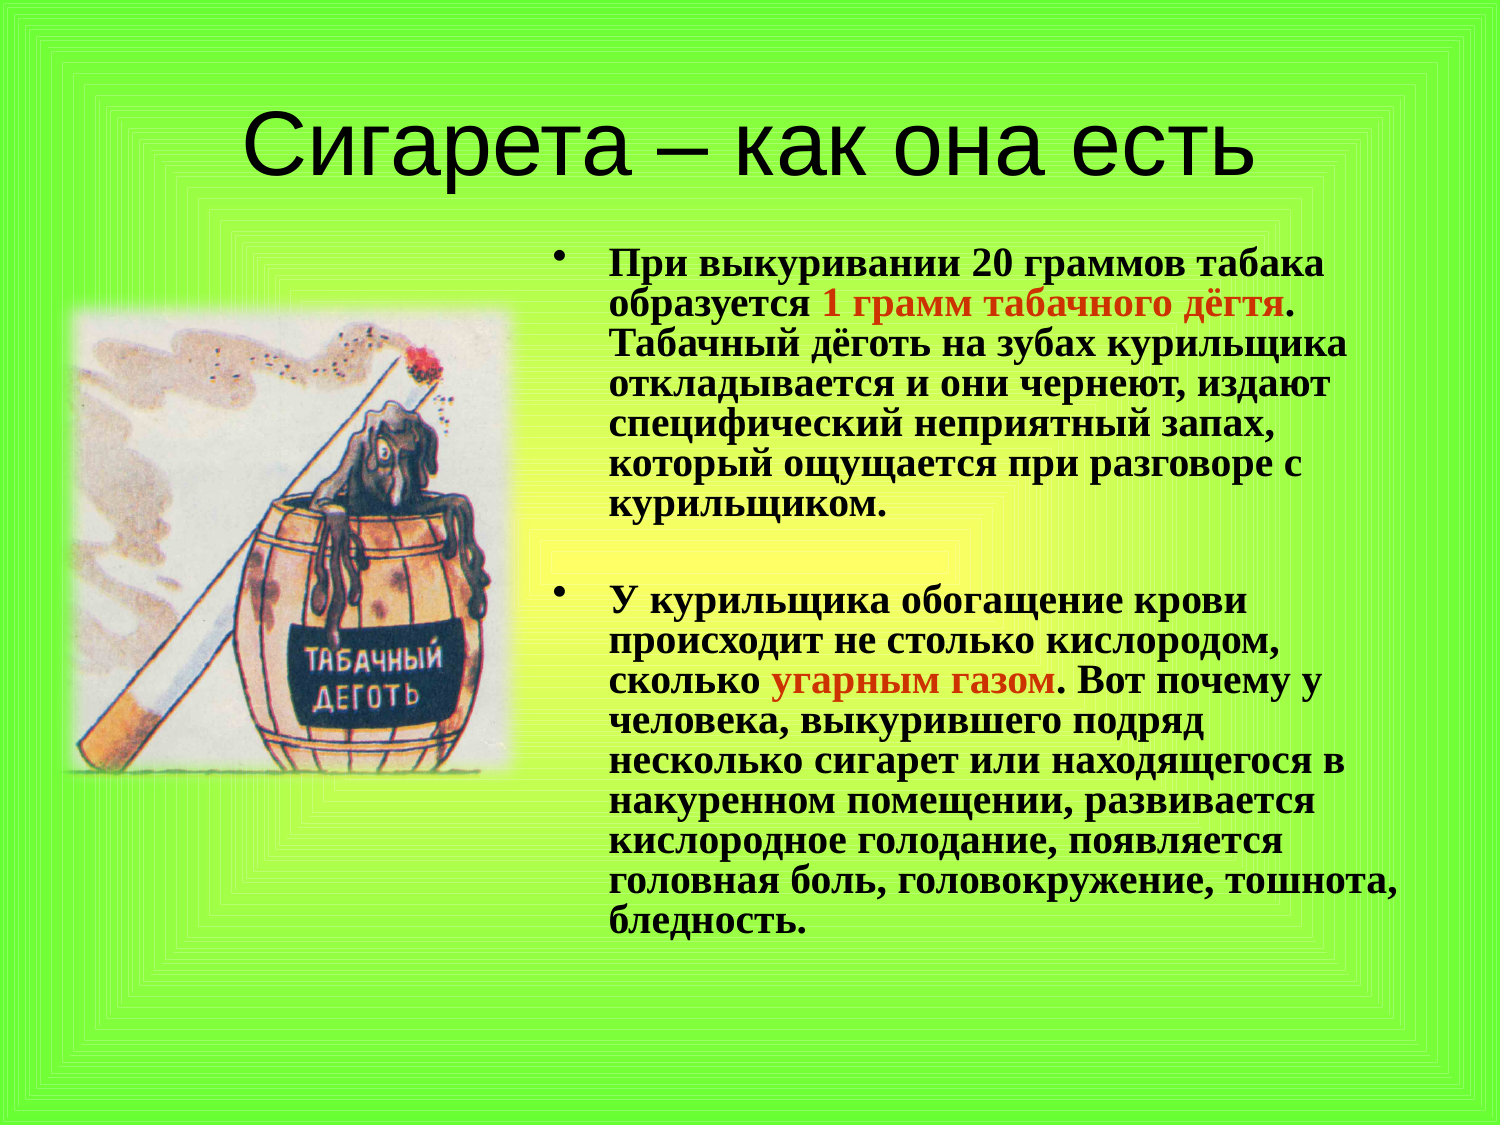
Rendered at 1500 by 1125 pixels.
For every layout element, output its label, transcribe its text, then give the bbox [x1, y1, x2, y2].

picture [52, 290, 530, 791]
list При выкуривании 20 граммов табака образуется 1 грамм табачного дёгтя. Табачный дёготь на зубах курильщика откладывается и они чернеют, издают специфический неприятный запах, который ощущается при разговоре с курильщиком. У курильщика обогащение крови происходит не столько кислородом, сколько угарным газом. Вот почему у человека, выкурившего подряд несколько сигарет или находящегося в накуренном помещении, развивается кислородное голодание, появляется головная боль, головокружение, тошнота, бледность. [537, 237, 1425, 1083]
title Сигарета – как она есть [75, 45, 1425, 233]
